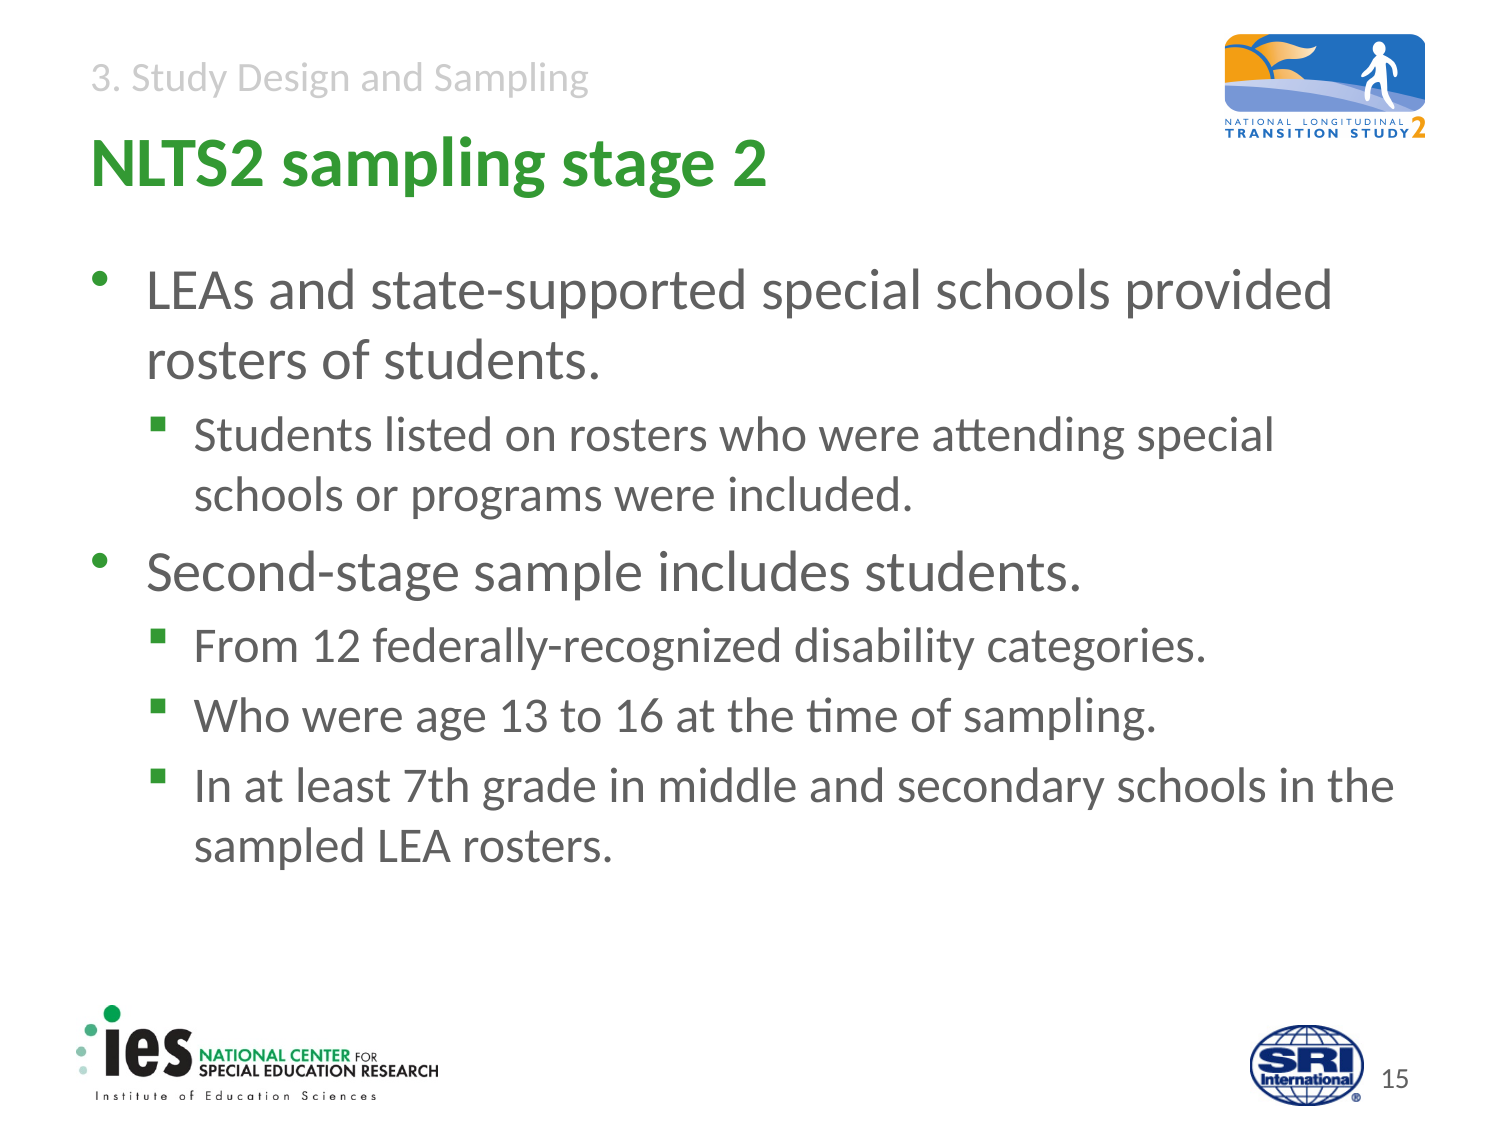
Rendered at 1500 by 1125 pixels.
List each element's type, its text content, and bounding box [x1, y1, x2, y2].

picture [1250, 1025, 1364, 1106]
picture [76, 1005, 438, 1100]
slide_number 14 [1321, 1051, 1426, 1125]
list LEAs and state-supported special schools provided rosters of students. Students listed on rosters who were attending special schools or programs were included. Second-stage sample includes students. From 12 federally-recognized disability categories. Who were age 13 to 16 at the time of sampling. In at least 7th grade in middle and secondary schools in the sampled LEA rosters. [74, 243, 1426, 987]
title NLTS2 sampling stage 2 [74, 90, 1426, 226]
